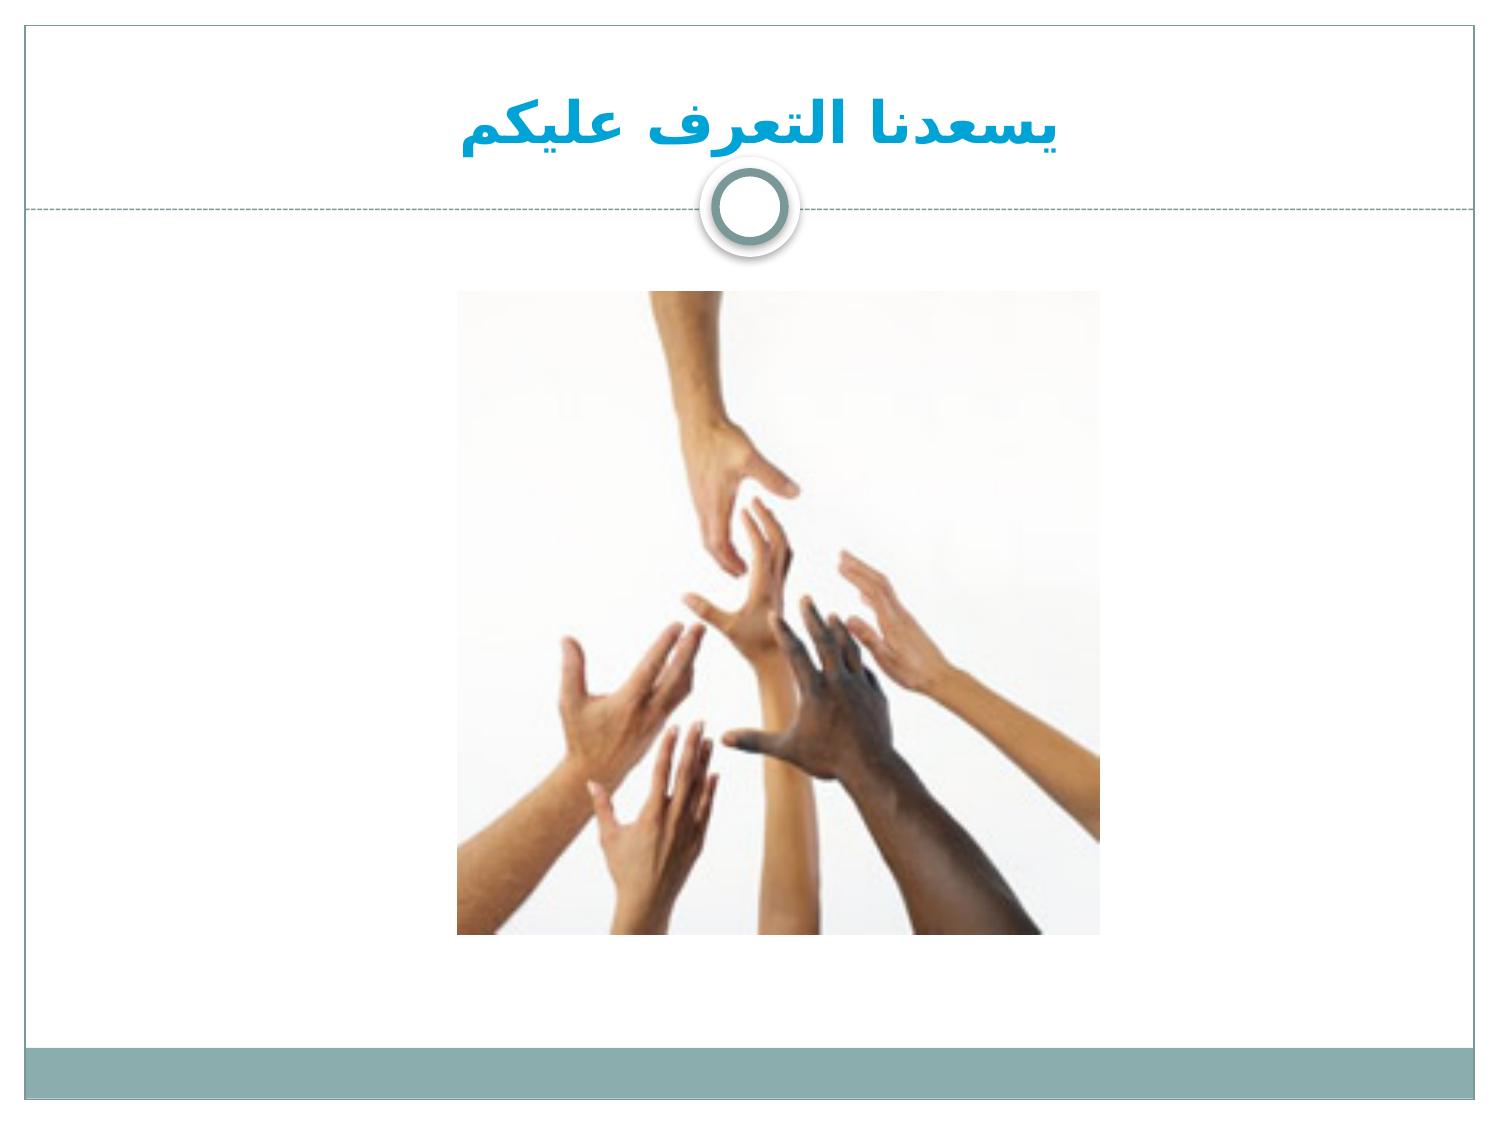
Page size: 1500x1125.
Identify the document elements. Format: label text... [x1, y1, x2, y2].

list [457, 291, 1101, 935]
title يسعدنا التعرف عليكم [49, 37, 1450, 163]
